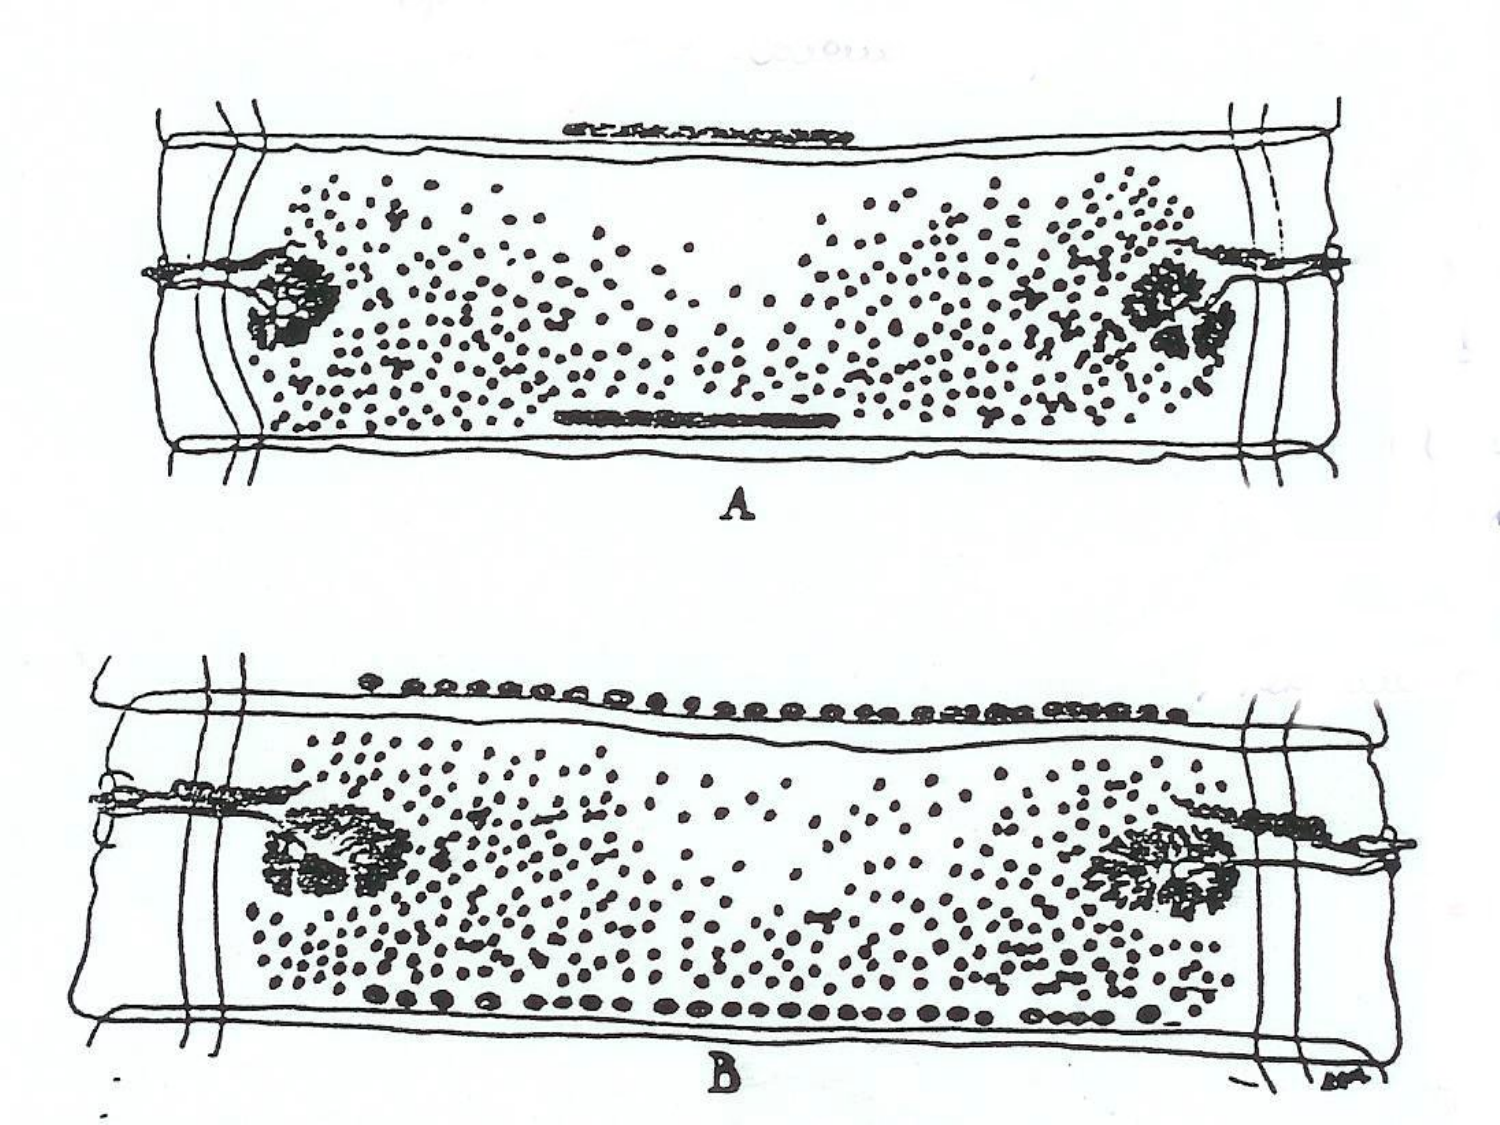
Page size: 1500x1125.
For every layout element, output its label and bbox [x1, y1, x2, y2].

list [0, 0, 1500, 1125]
